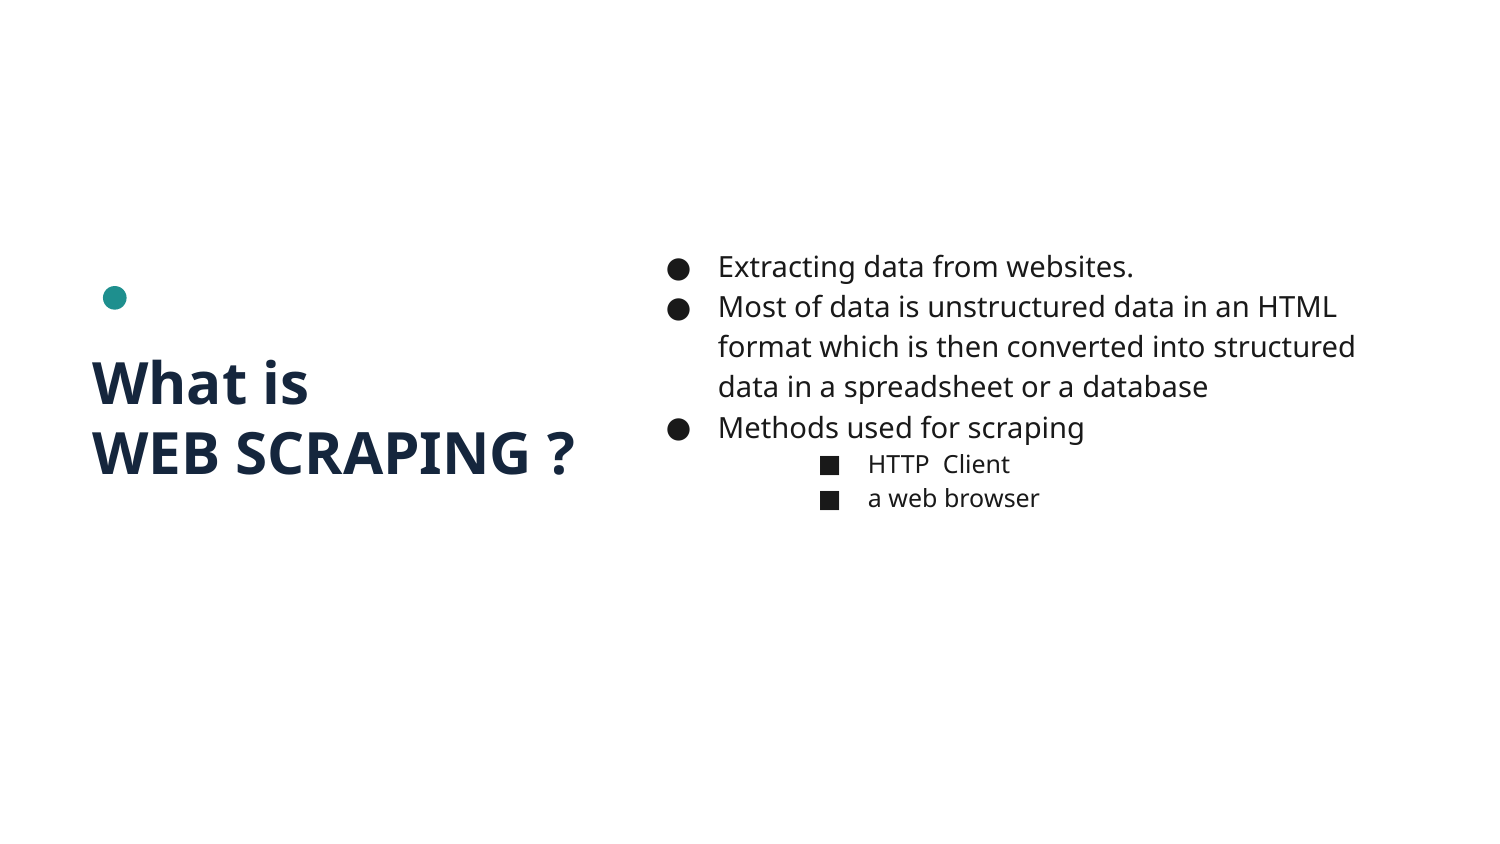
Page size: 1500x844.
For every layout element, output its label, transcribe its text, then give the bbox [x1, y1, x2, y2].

list Extracting data from websites. Most of data is unstructured data in an HTML format which is then converted into structured data in a spreadsheet or a database Methods used for scraping HTTP Client a web browser [627, 118, 1440, 717]
title What is WEB SCRAPING ? [77, 331, 627, 543]
